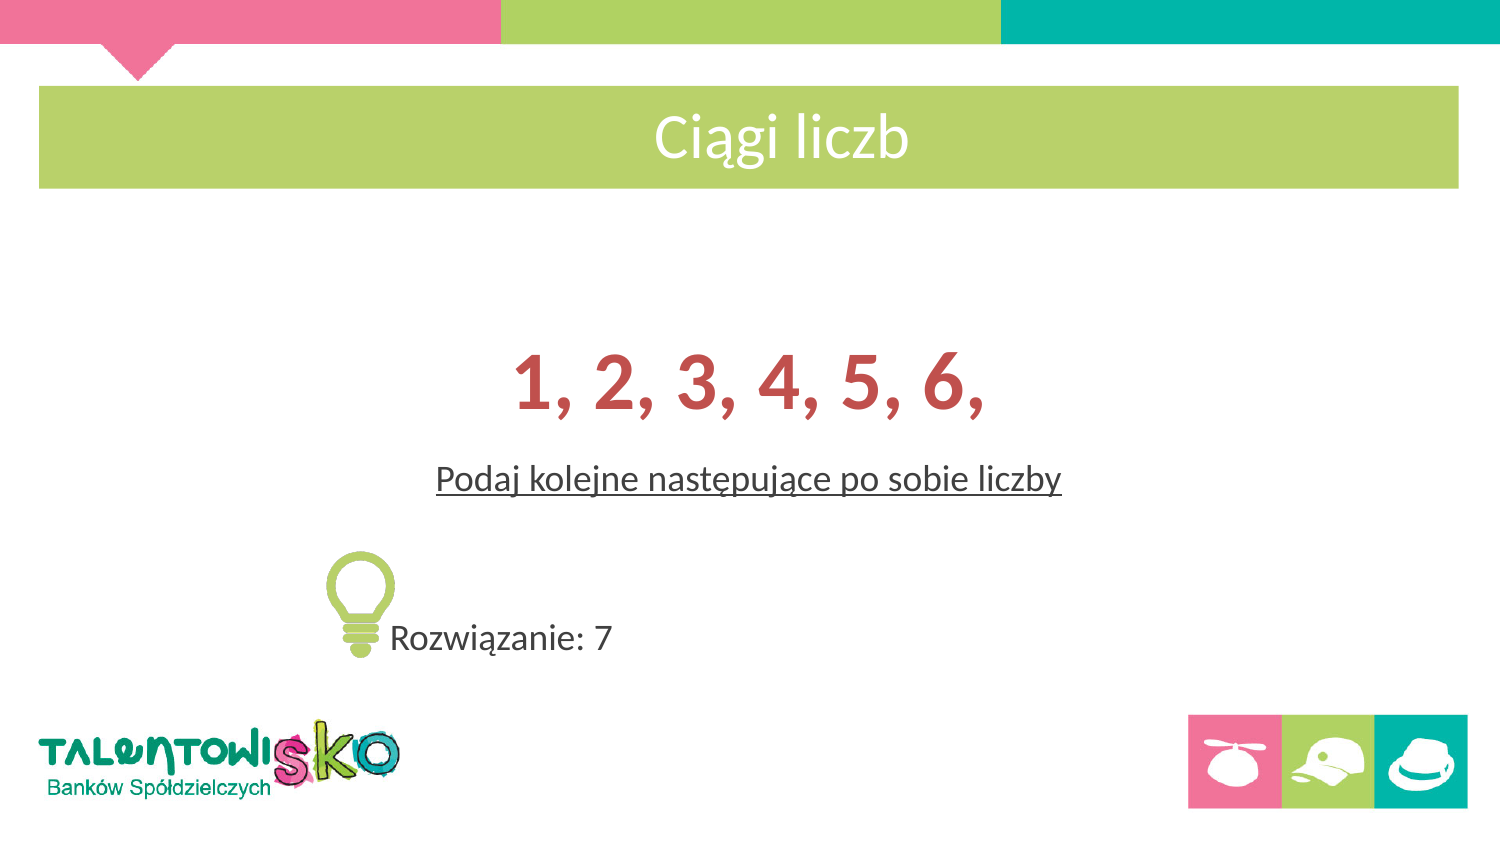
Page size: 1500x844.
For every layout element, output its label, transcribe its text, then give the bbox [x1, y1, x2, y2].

picture [0, 0, 1500, 844]
text_box 1, 2, 3, 4, 5, 6, Podaj kolejne następujące po sobie liczby [77, 303, 1421, 506]
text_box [38, 85, 1459, 189]
text_box Rozwiązanie: 7 [423, 598, 1125, 666]
